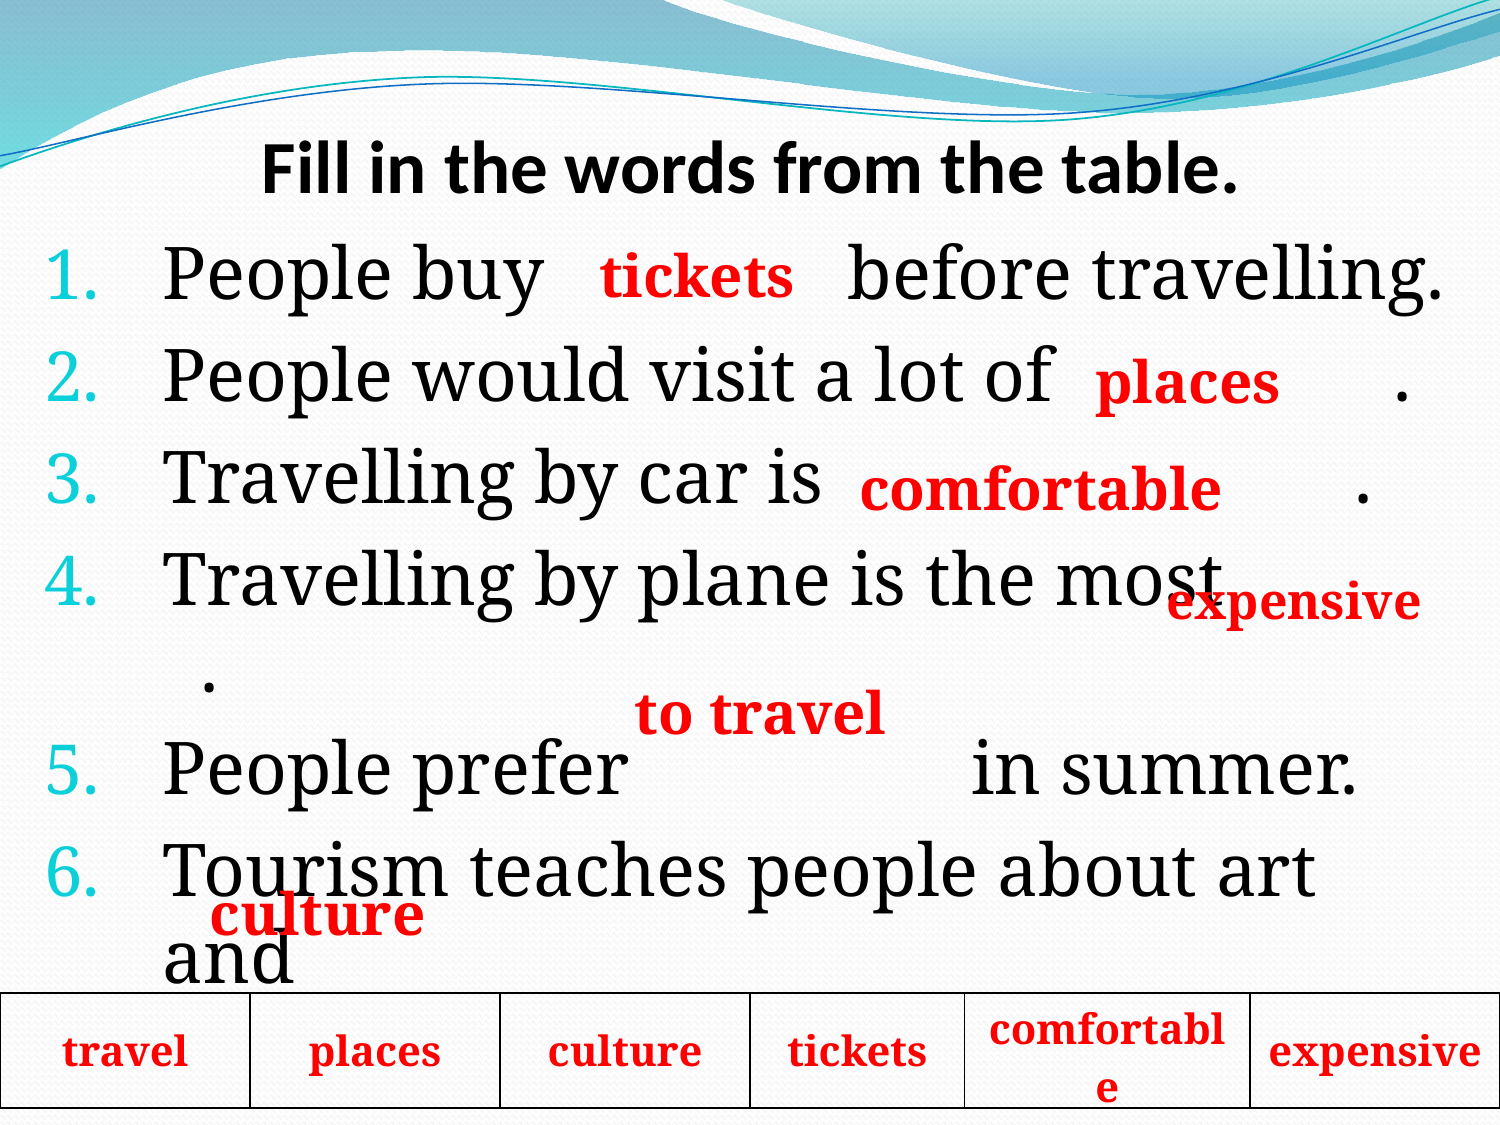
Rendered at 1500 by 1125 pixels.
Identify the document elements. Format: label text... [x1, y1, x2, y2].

title Fill in the words from the table. [76, 78, 1427, 209]
text_box places [1080, 338, 1306, 423]
table_header comfortable [965, 994, 1249, 1107]
list People buy before travelling. People would visit a lot of . Travelling by car is . Travelling by plane is the most . People prefer in summer. Tourism teaches people about art and [29, 219, 1471, 992]
text_box expensive [1151, 562, 1465, 638]
text_box tickets [584, 231, 845, 317]
table_header culture [501, 994, 749, 1107]
table_header places [251, 994, 499, 1107]
text_box to travel [620, 668, 904, 754]
table_header expensive [1251, 994, 1499, 1107]
text_box comfortable [844, 444, 1247, 530]
table_header travel [1, 994, 249, 1107]
table_header tickets [751, 994, 964, 1107]
text_box culture [194, 869, 443, 955]
